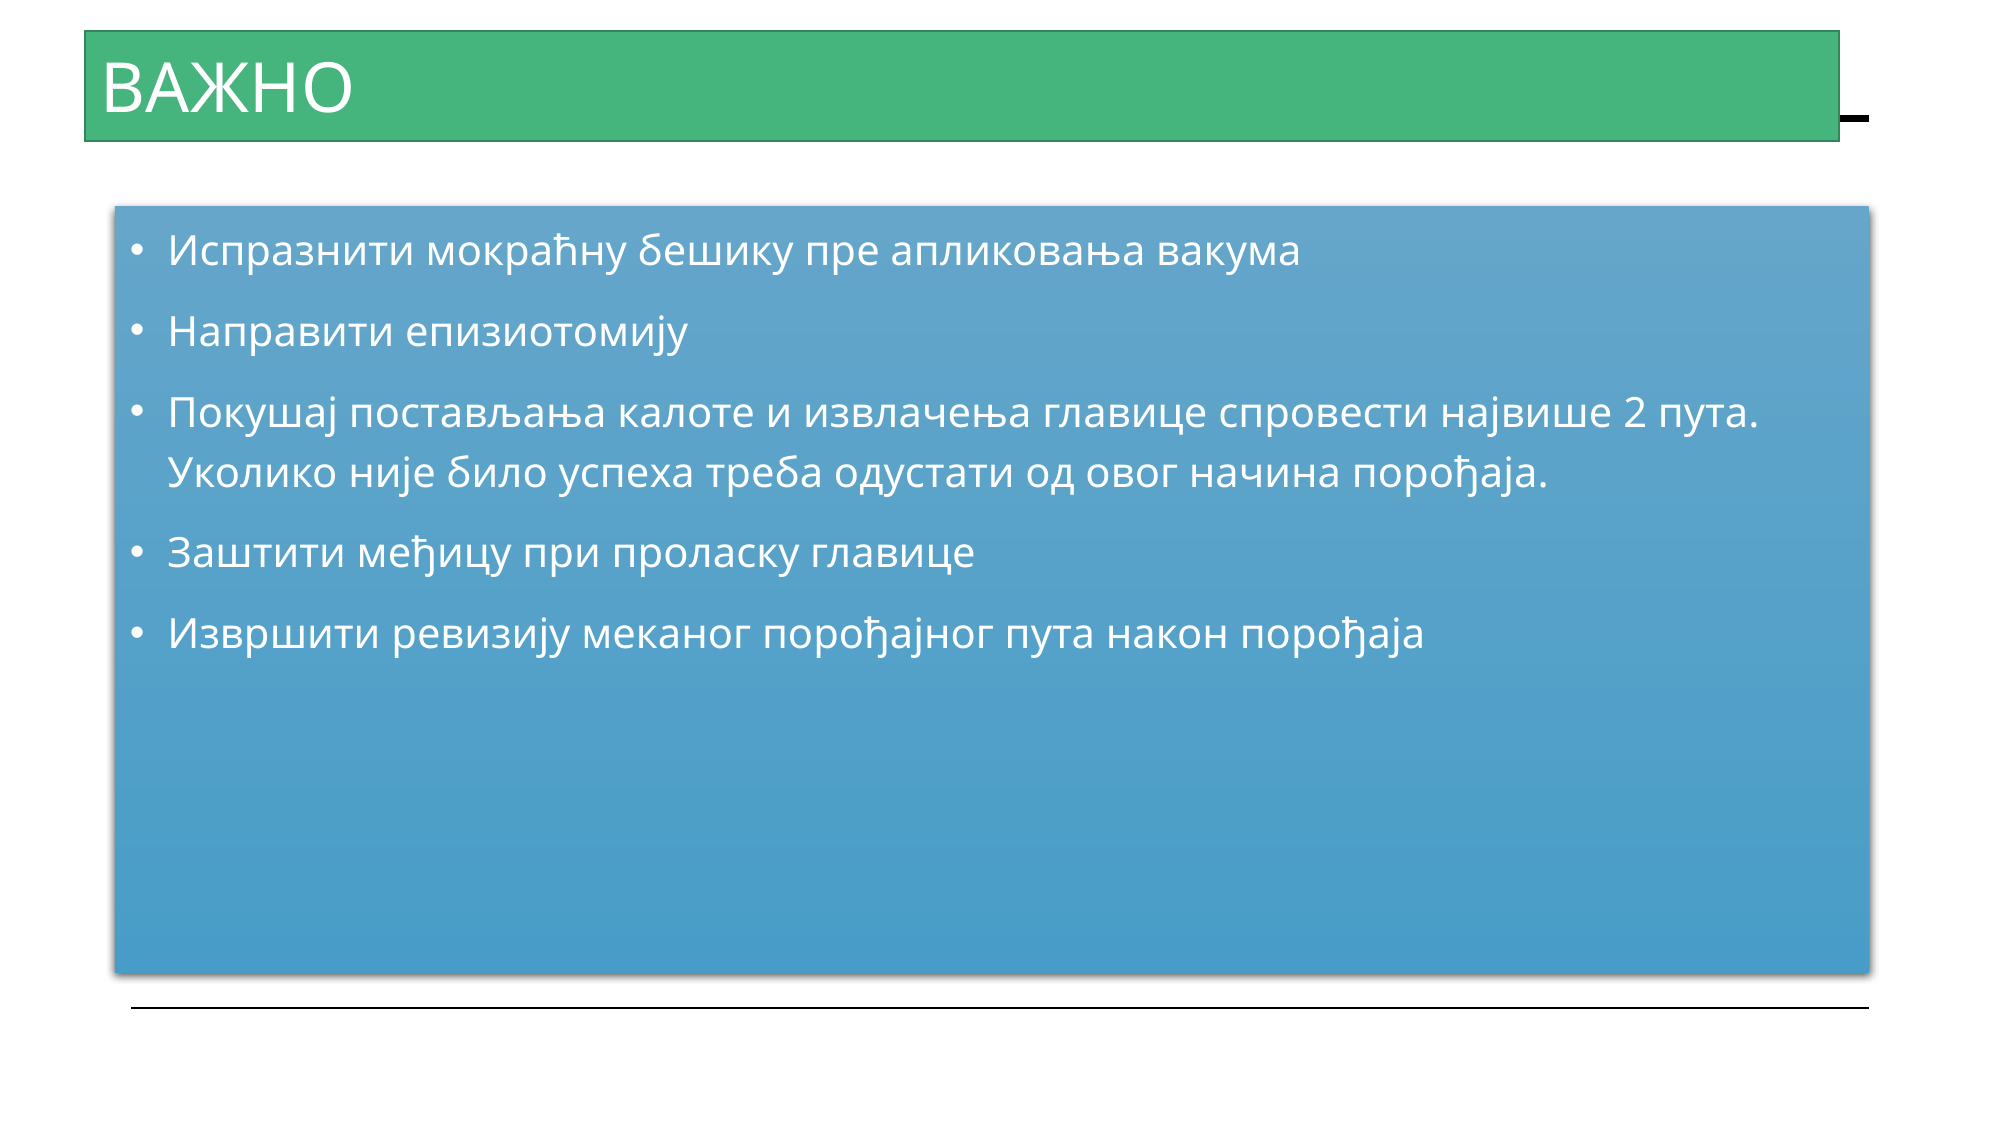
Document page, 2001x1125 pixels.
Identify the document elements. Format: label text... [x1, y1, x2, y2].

list Испразнити мокраћну бешику пре апликовања вакума Направити епизиотомију Покушај постављања калоте и извлачења главице спровести највише 2 пута. Уколико није било успеха треба одустати од овог начина порођаја. Заштити међицу при проласку главице Извршити ревизију меканог порођајног пута након порођаја [114, 206, 1869, 973]
title важно [84, 30, 1840, 142]
